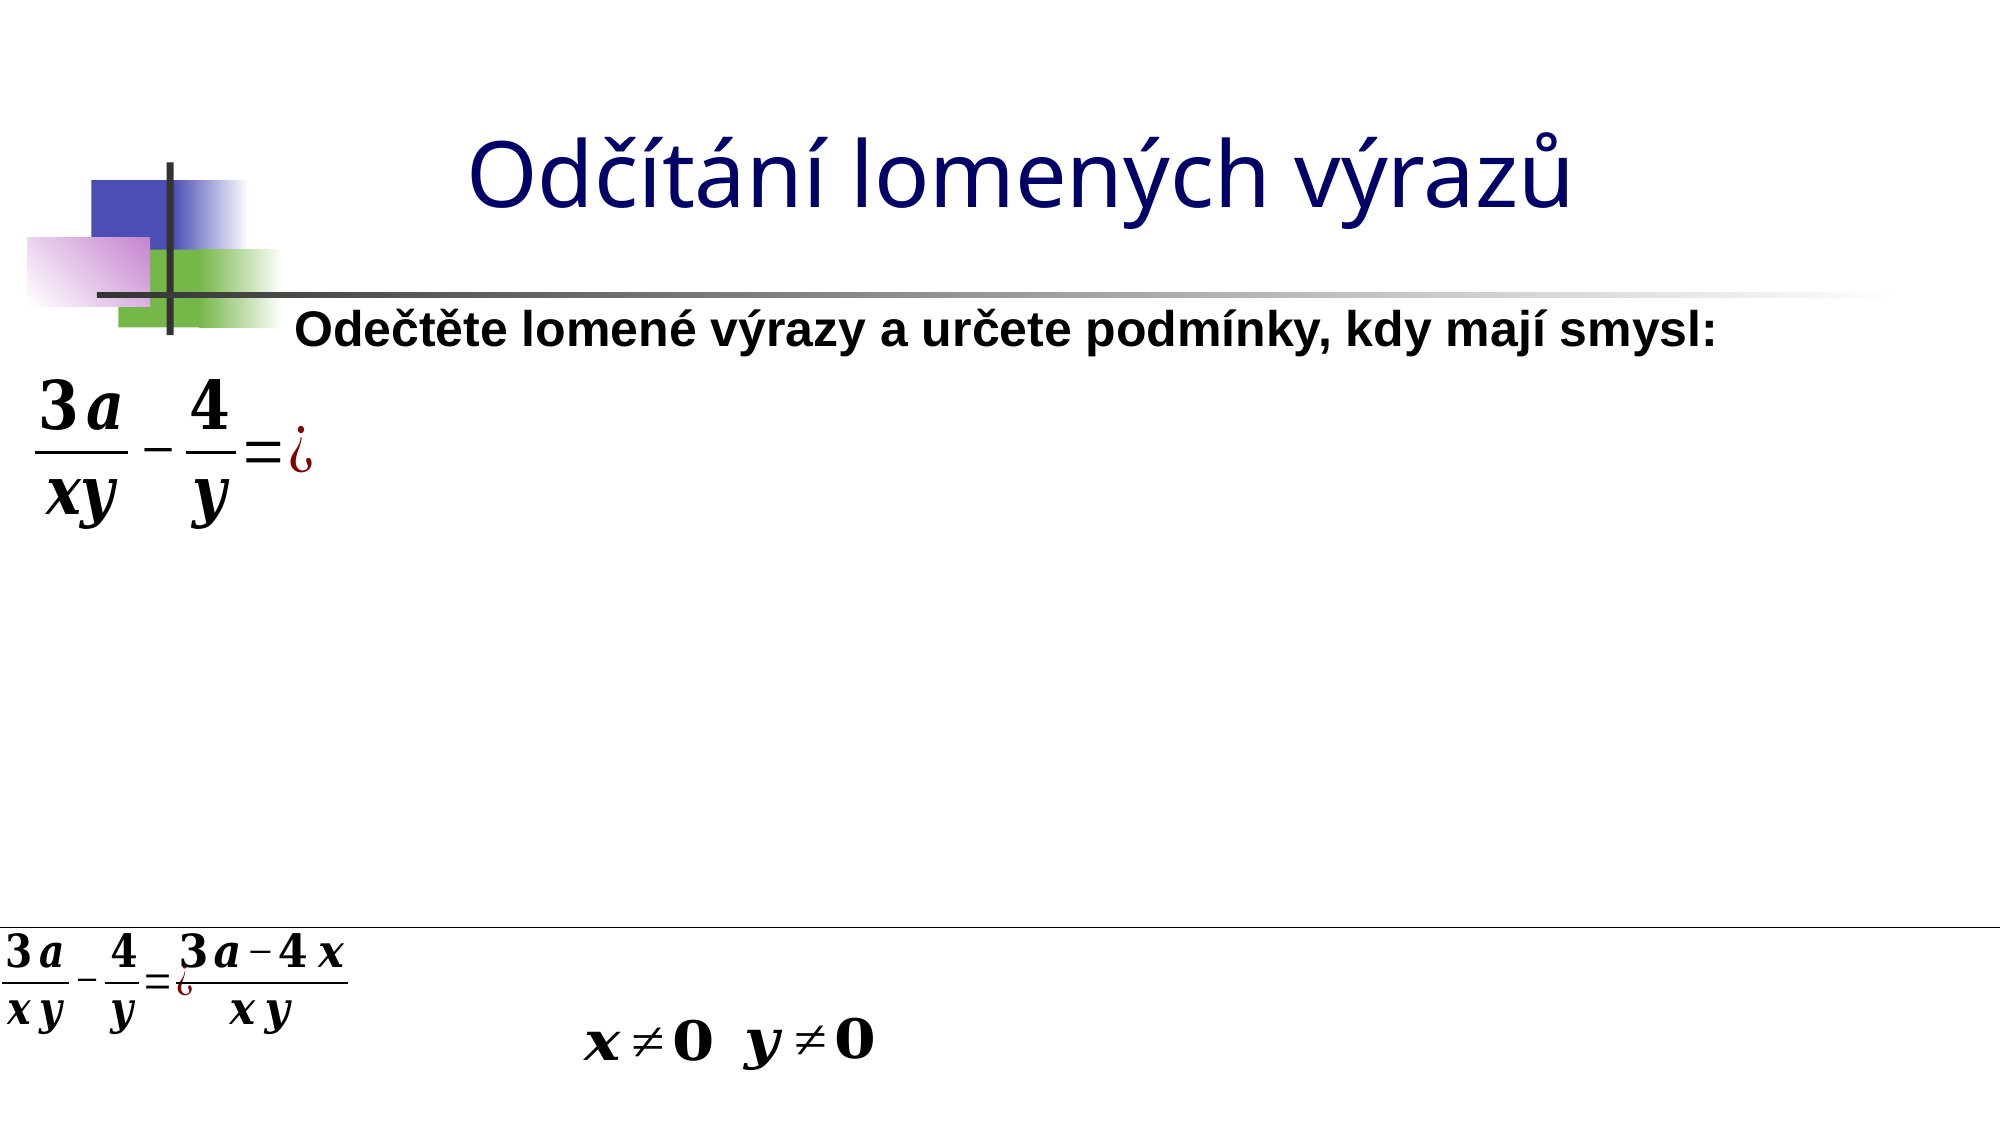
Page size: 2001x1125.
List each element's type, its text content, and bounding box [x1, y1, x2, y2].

text_box Odčítání lomených výrazů [416, 113, 1626, 228]
text_box Odečtěte lomené výrazy a určete podmínky, kdy mají smysl: [279, 290, 1760, 362]
